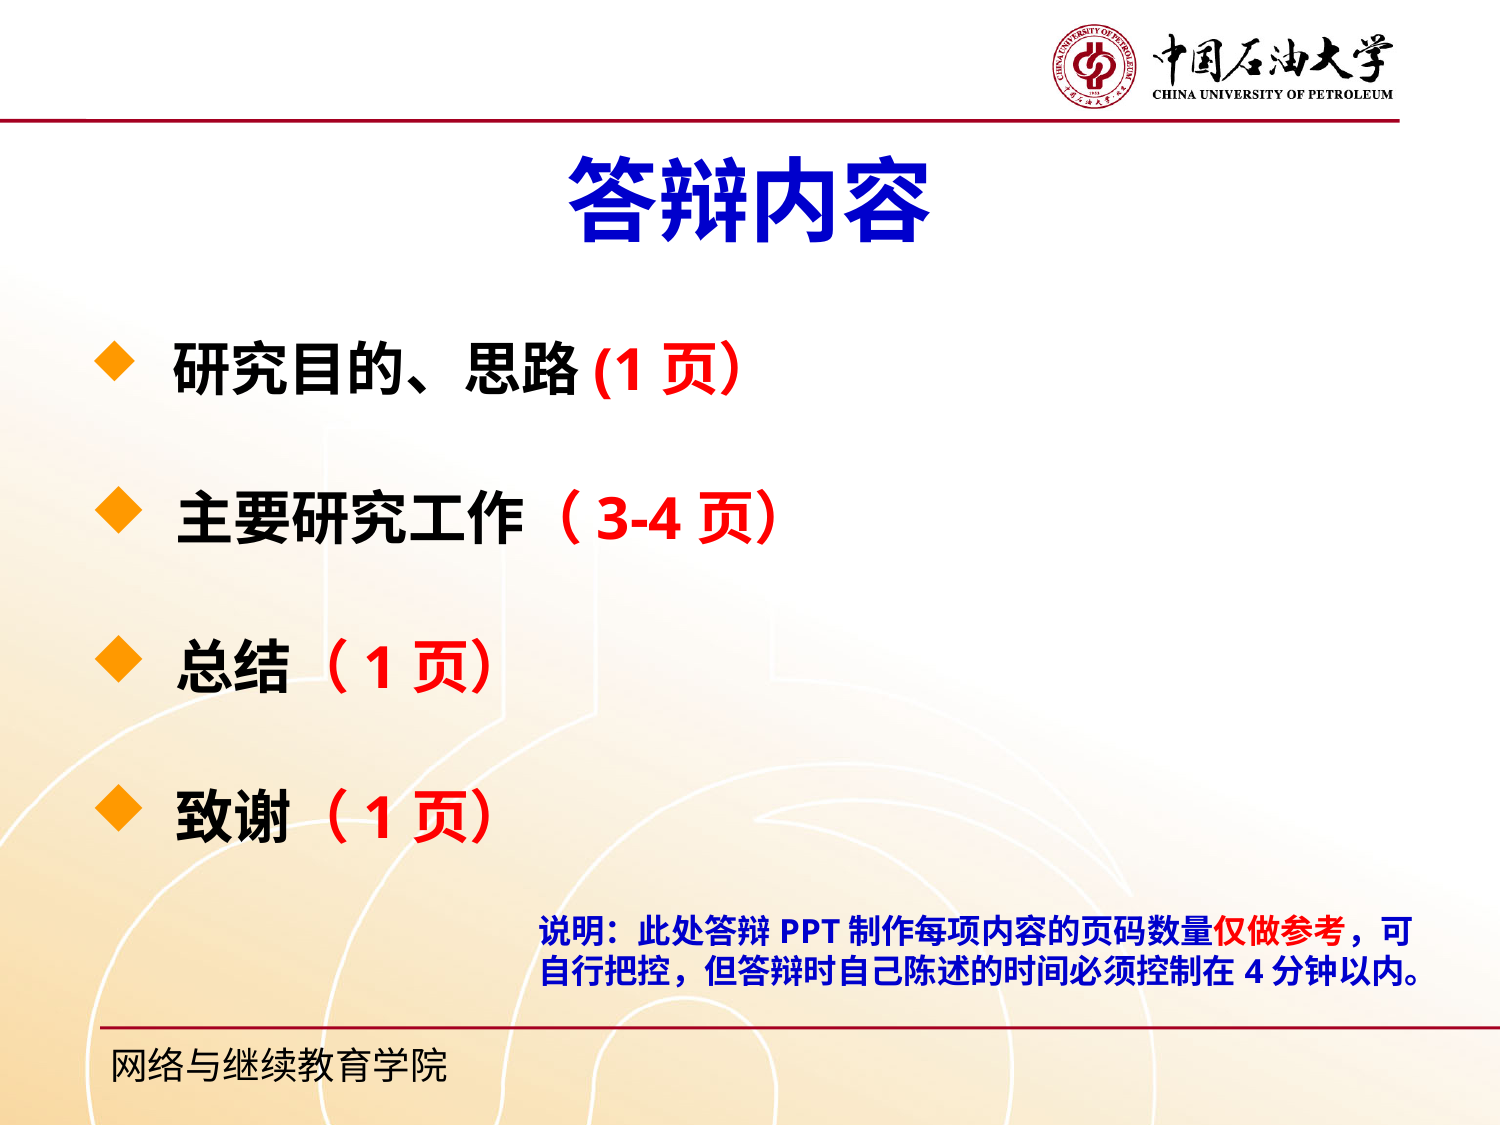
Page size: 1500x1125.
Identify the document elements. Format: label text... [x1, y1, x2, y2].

title 答辩内容 [75, 135, 1425, 323]
picture [0, 0, 1500, 1125]
text_box 说明：此处答辩PPT制作每项内容的页码数量仅做参考，可自行把控，但答辩时自己陈述的时间必须控制在4分钟以内。 [523, 903, 1448, 1007]
list 研究目的、思路(1页） 主要研究工作（3-4页） 总结（1页） 致谢（1页） [75, 332, 1425, 1075]
